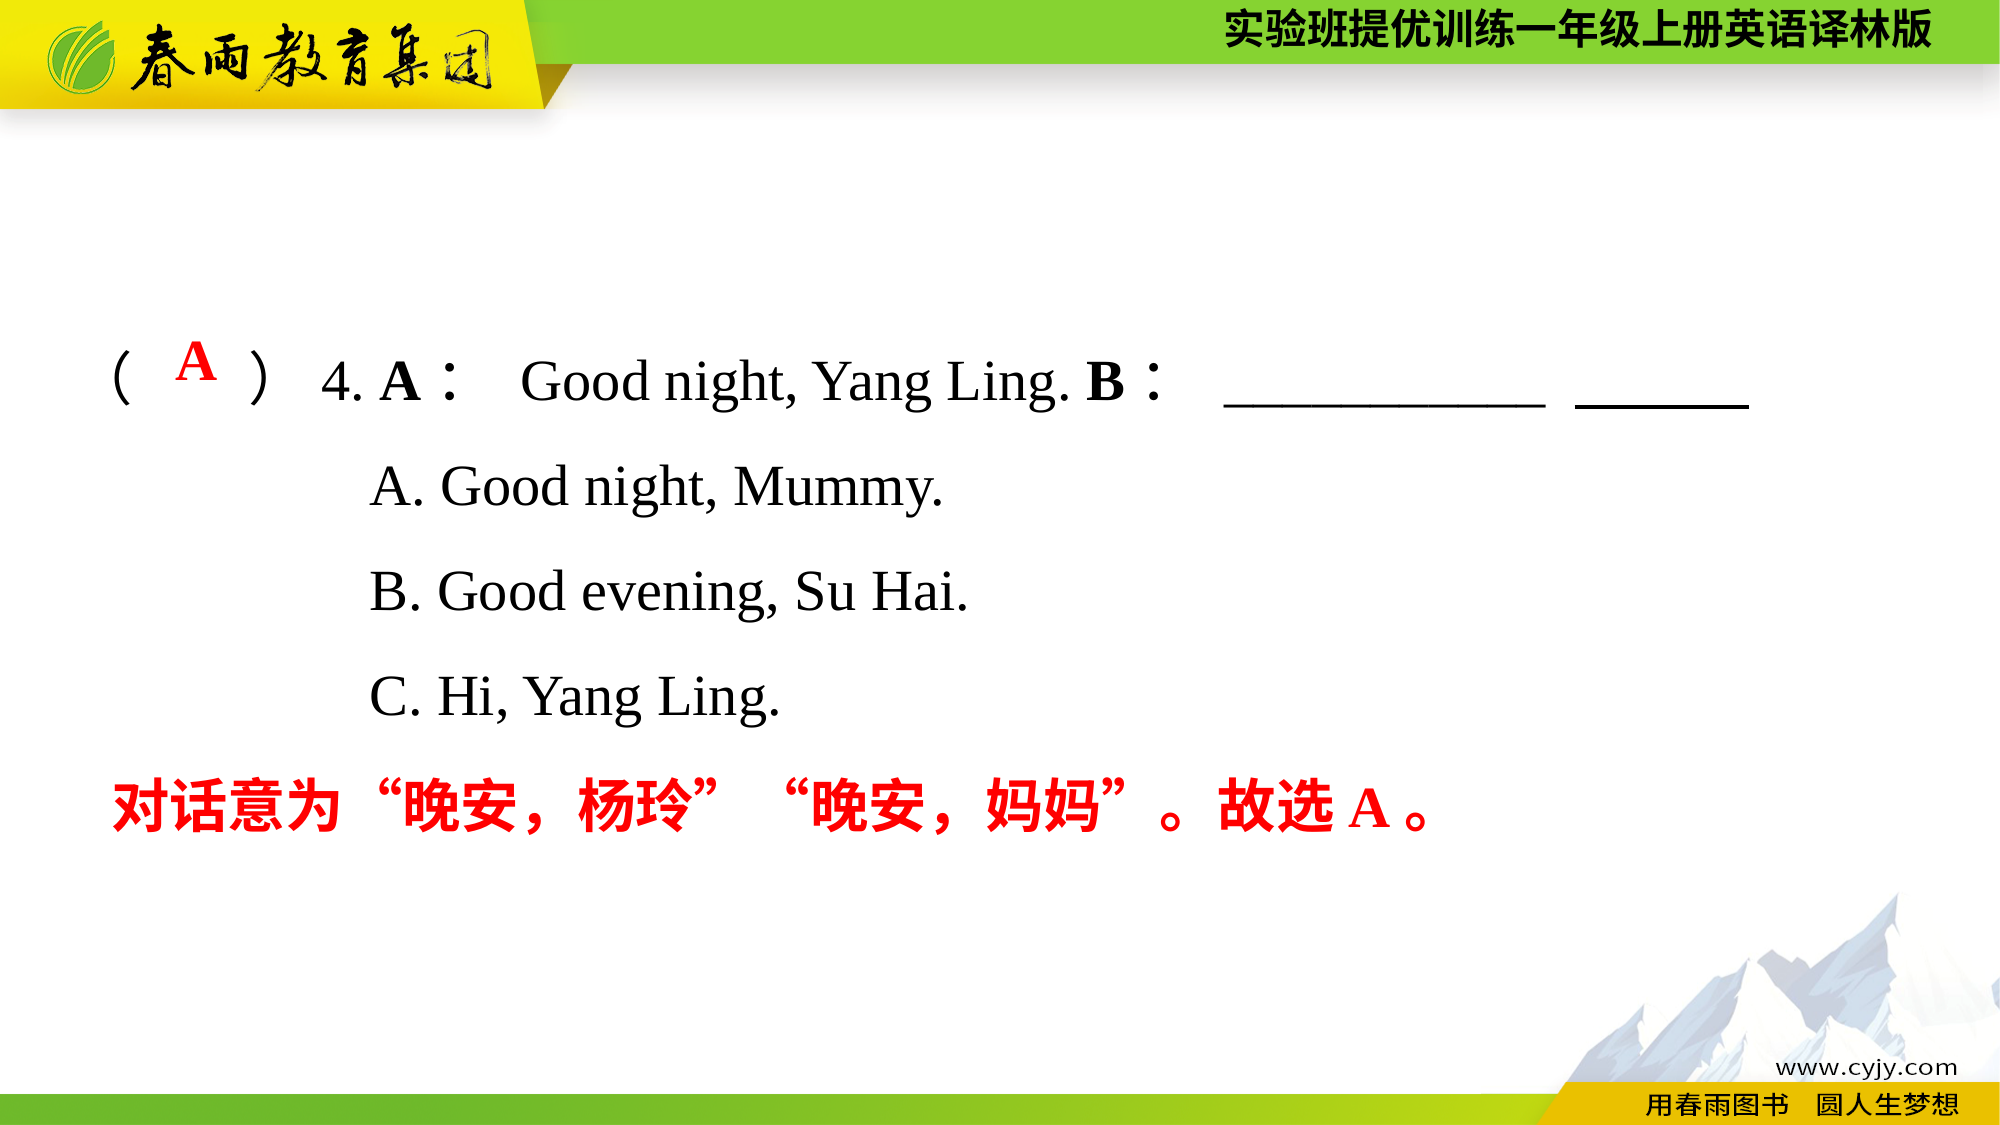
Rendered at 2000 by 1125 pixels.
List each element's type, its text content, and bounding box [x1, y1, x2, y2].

text_box A [160, 314, 247, 400]
list （ ）4. A： Good night, Yang Ling. B： ___________ A. Good night, Mummy. B. Good evening, Su Hai. C. Hi, Yang Ling. [59, 299, 1944, 739]
picture [0, 0, 2000, 1125]
text_box 对话意为“晚安，杨玲”“晚安，妈妈”。故选A。 [96, 726, 1981, 847]
